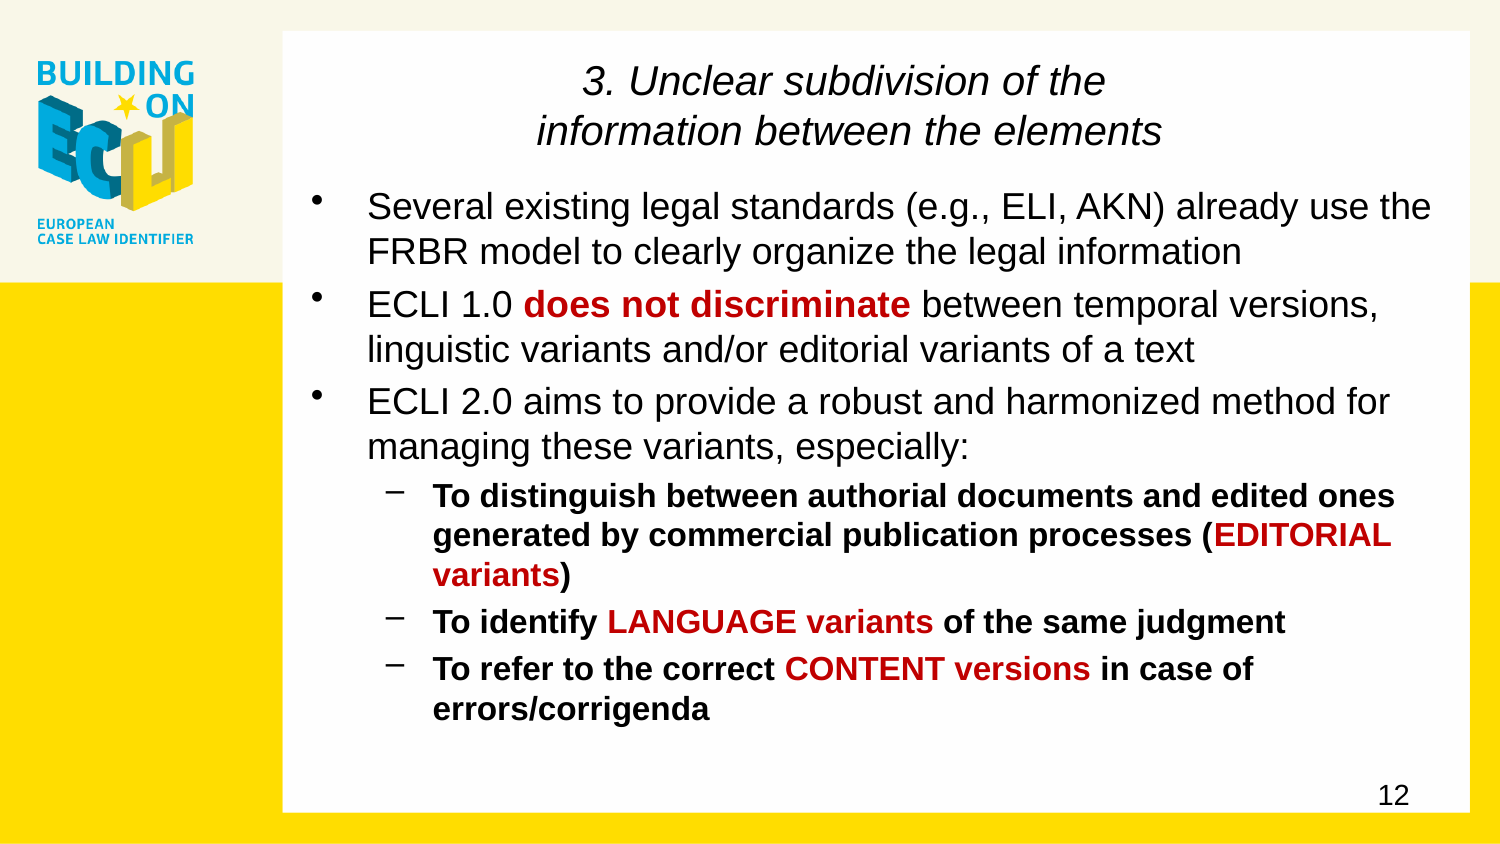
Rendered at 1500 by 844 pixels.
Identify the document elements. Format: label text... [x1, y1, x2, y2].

slide_number 12 [1074, 768, 1425, 828]
list Several existing legal standards (e.g., ELI, AKN) already use the FRBR model to clearly organize the legal information ECLI 1.0 does not discriminate between temporal versions, linguistic variants and/or editorial variants of a text ECLI 2.0 aims to provide a robust and harmonized method for managing these variants, especially: To distinguish between authorial documents and edited ones generated by commercial publication processes (EDITORIAL variants) To identify LANGUAGE variants of the same judgment To refer to the correct CONTENT versions in case of errors/corrigenda [295, 174, 1459, 761]
picture [0, 0, 1500, 844]
title 3. Unclear subdivision of the information between the elements [274, 33, 1426, 175]
